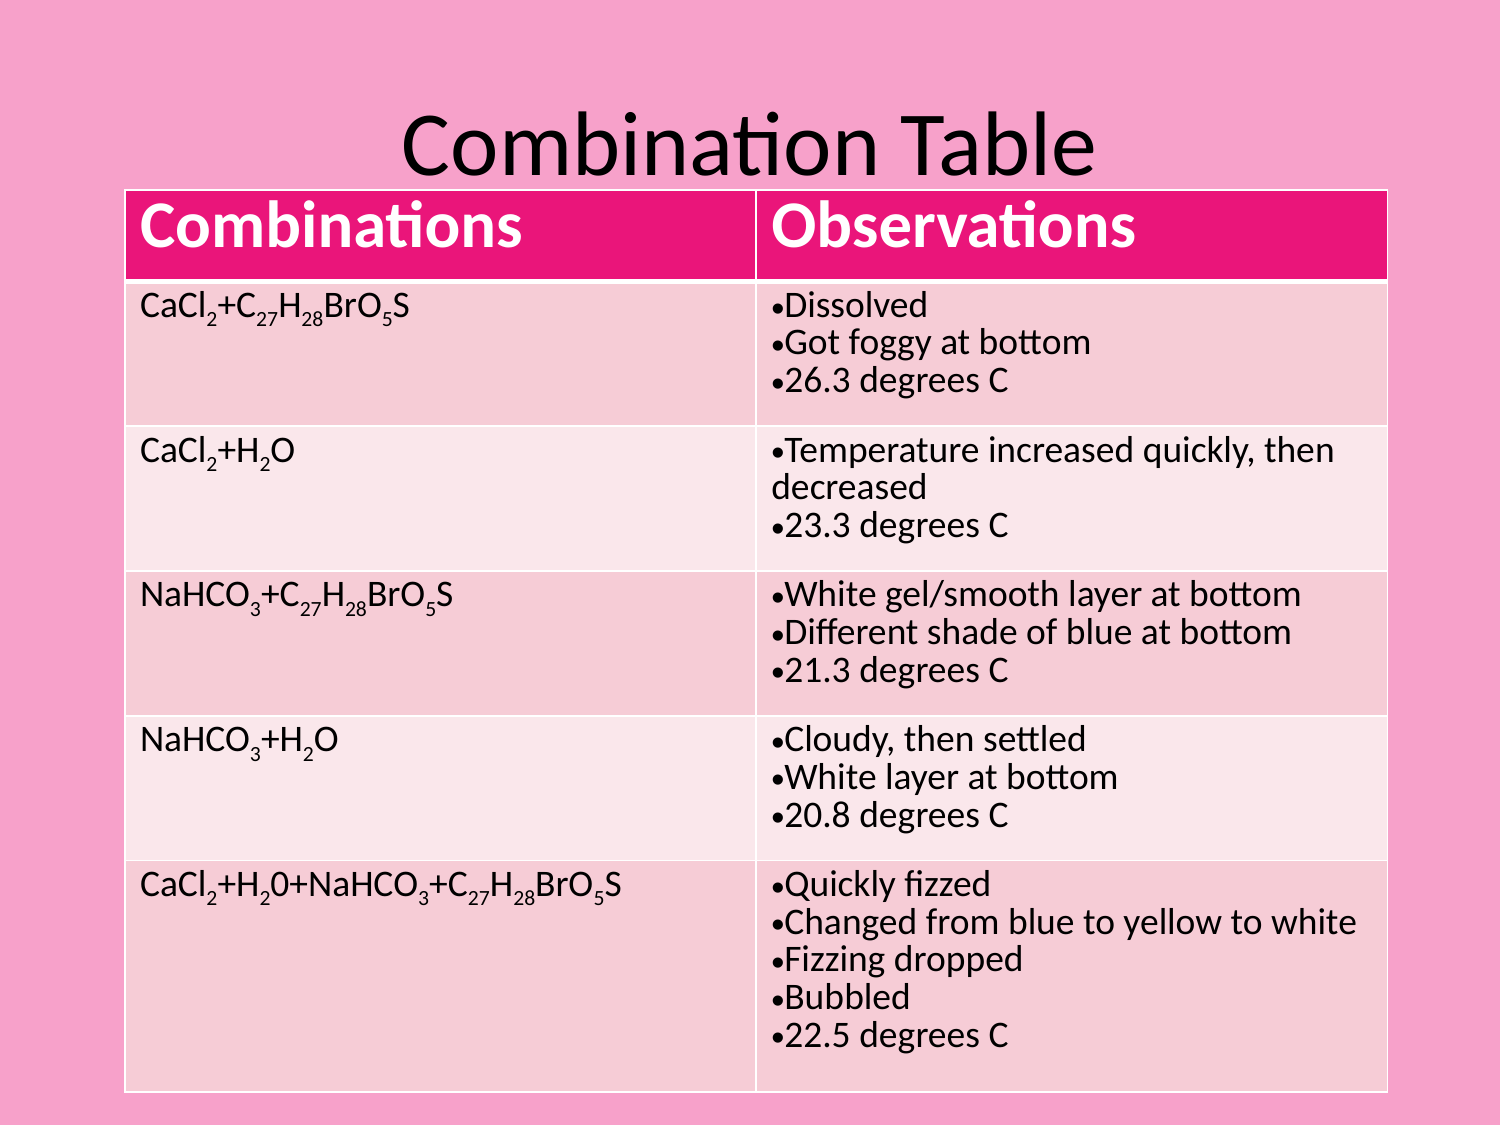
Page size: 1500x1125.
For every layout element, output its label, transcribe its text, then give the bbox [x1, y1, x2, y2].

table_header Combinations [126, 191, 755, 279]
table_cell CaCl2+H20+NaHCO3+C27H28BrO5S [126, 861, 755, 1091]
table_cell CaCl2+H2O [126, 427, 755, 570]
table_cell NaHCO3+H2O [126, 717, 755, 860]
table_cell CaCl2+C27H28BrO5S [126, 284, 755, 425]
table_cell Temperature increased quickly, then decreased 23.3 degrees C [757, 427, 1387, 570]
table_cell White gel/smooth layer at bottom Different shade of blue at bottom 21.3 degrees C [757, 572, 1387, 715]
table_cell NaHCO3+C27H28BrO5S [126, 572, 755, 715]
table_cell Dissolved Got foggy at bottom 26.3 degrees C [757, 284, 1387, 425]
table_header Observations [757, 191, 1387, 279]
table_cell Cloudy, then settled White layer at bottom 20.8 degrees C [757, 717, 1387, 860]
table_cell Quickly fizzed Changed from blue to yellow to white Fizzing dropped Bubbled 22.5 degrees C [757, 861, 1387, 1091]
title Combination Table [75, 45, 1425, 233]
